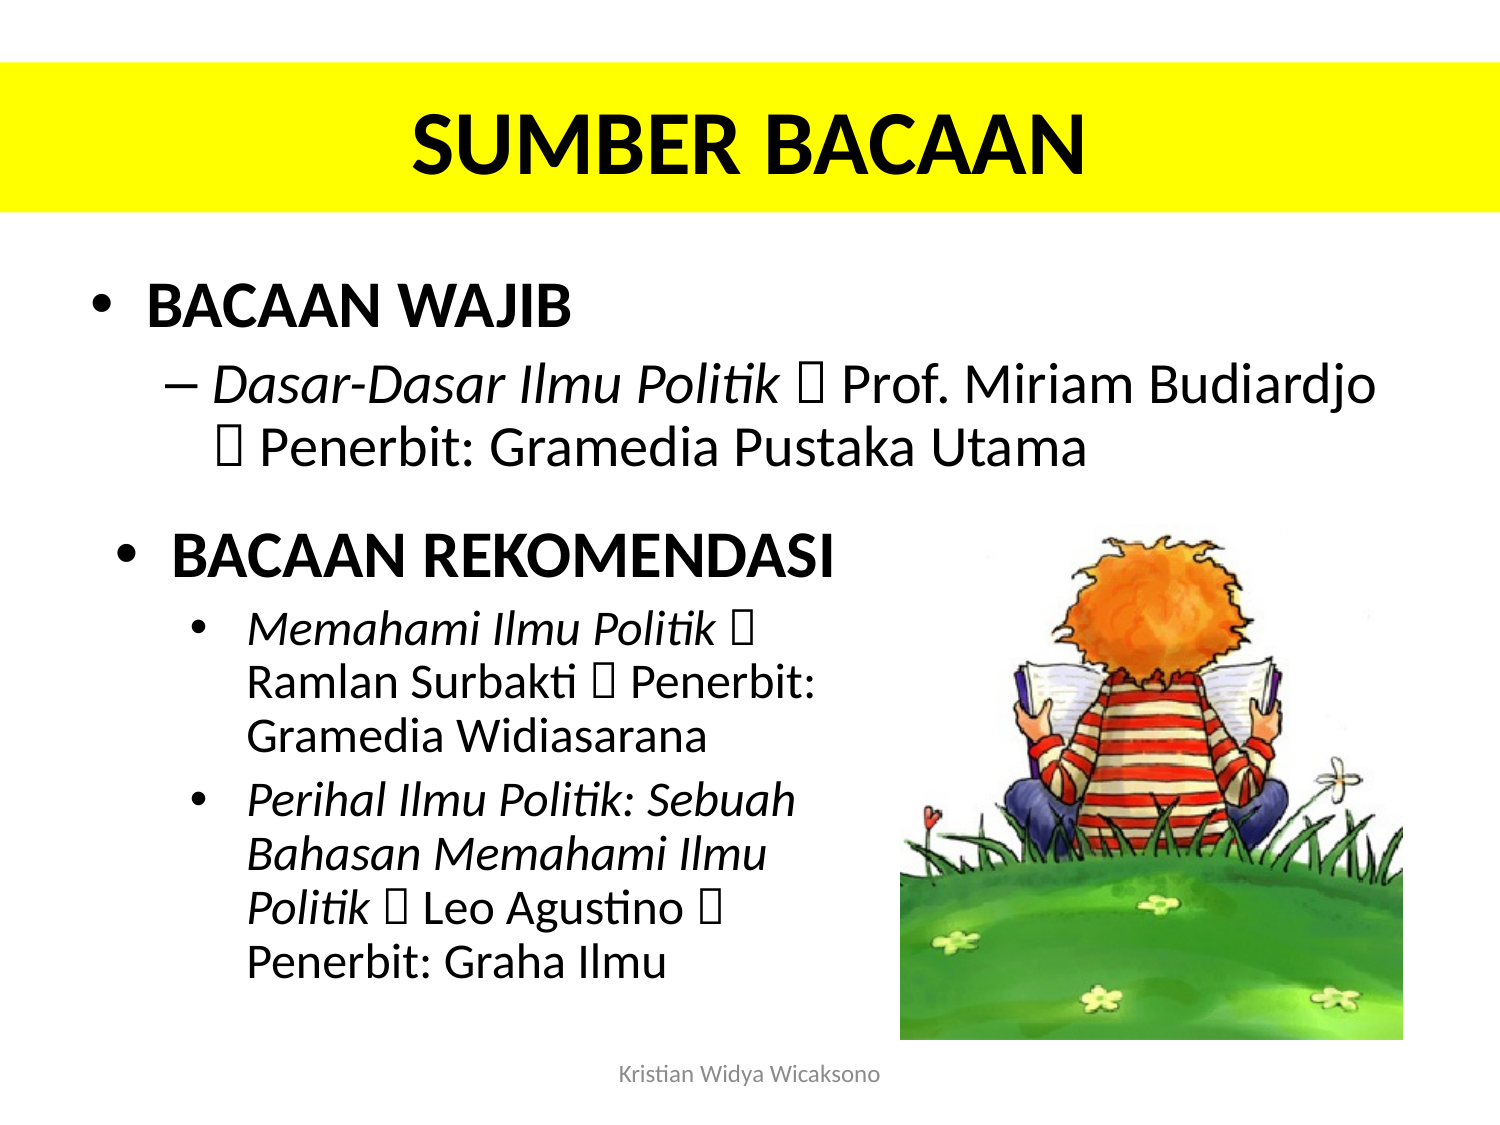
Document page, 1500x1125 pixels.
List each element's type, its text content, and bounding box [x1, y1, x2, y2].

footer Kristian Widya Wicaksono [512, 1042, 988, 1103]
title SUMBER BACAAN [0, 62, 1500, 213]
list BACAAN WAJIB Dasar-Dasar Ilmu Politik  Prof. Miriam Budiardjo  Penerbit: Gramedia Pustaka Utama [74, 262, 1426, 1006]
picture [899, 524, 1403, 1040]
text_box BACAAN REKOMENDASI Memahami Ilmu Politik  Ramlan Surbakti  Penerbit: Gramedia Widiasarana Perihal Ilmu Politik: Sebuah Bahasan Memahami Ilmu Politik  Leo Agustino  Penerbit: Graha Ilmu [99, 512, 900, 1030]
